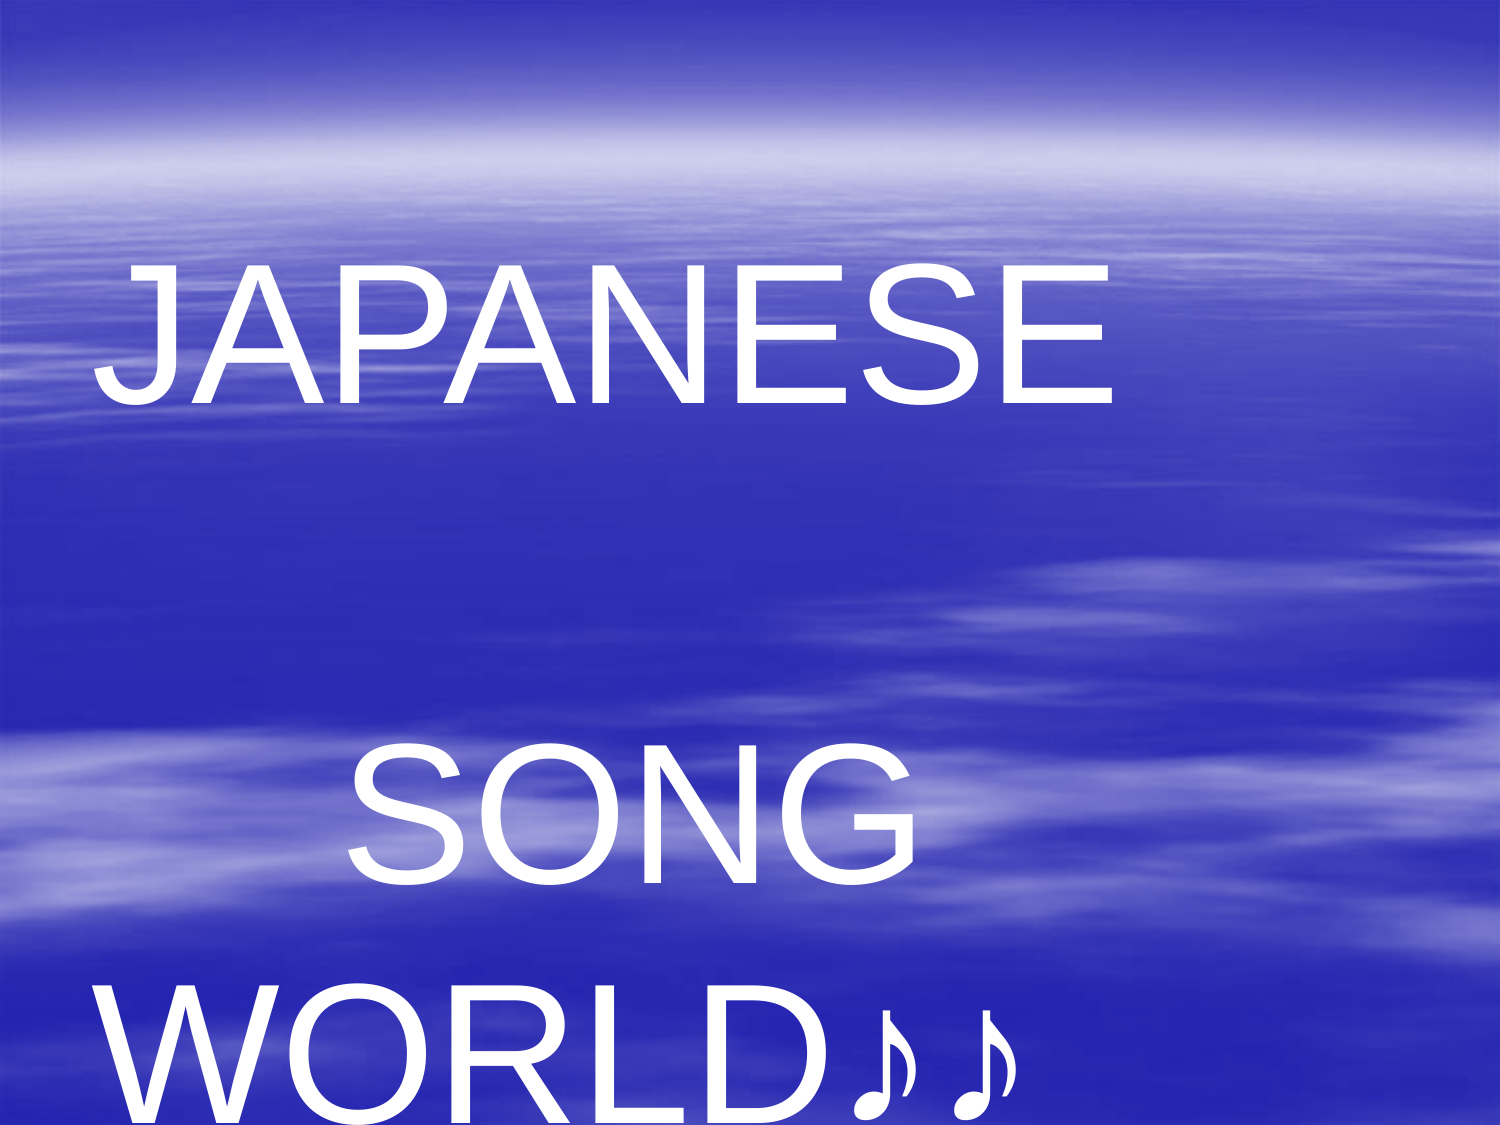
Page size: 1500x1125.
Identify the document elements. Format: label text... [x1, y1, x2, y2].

text_box JAPANESE SONG WORLD♪♪ [76, 196, 1465, 1125]
